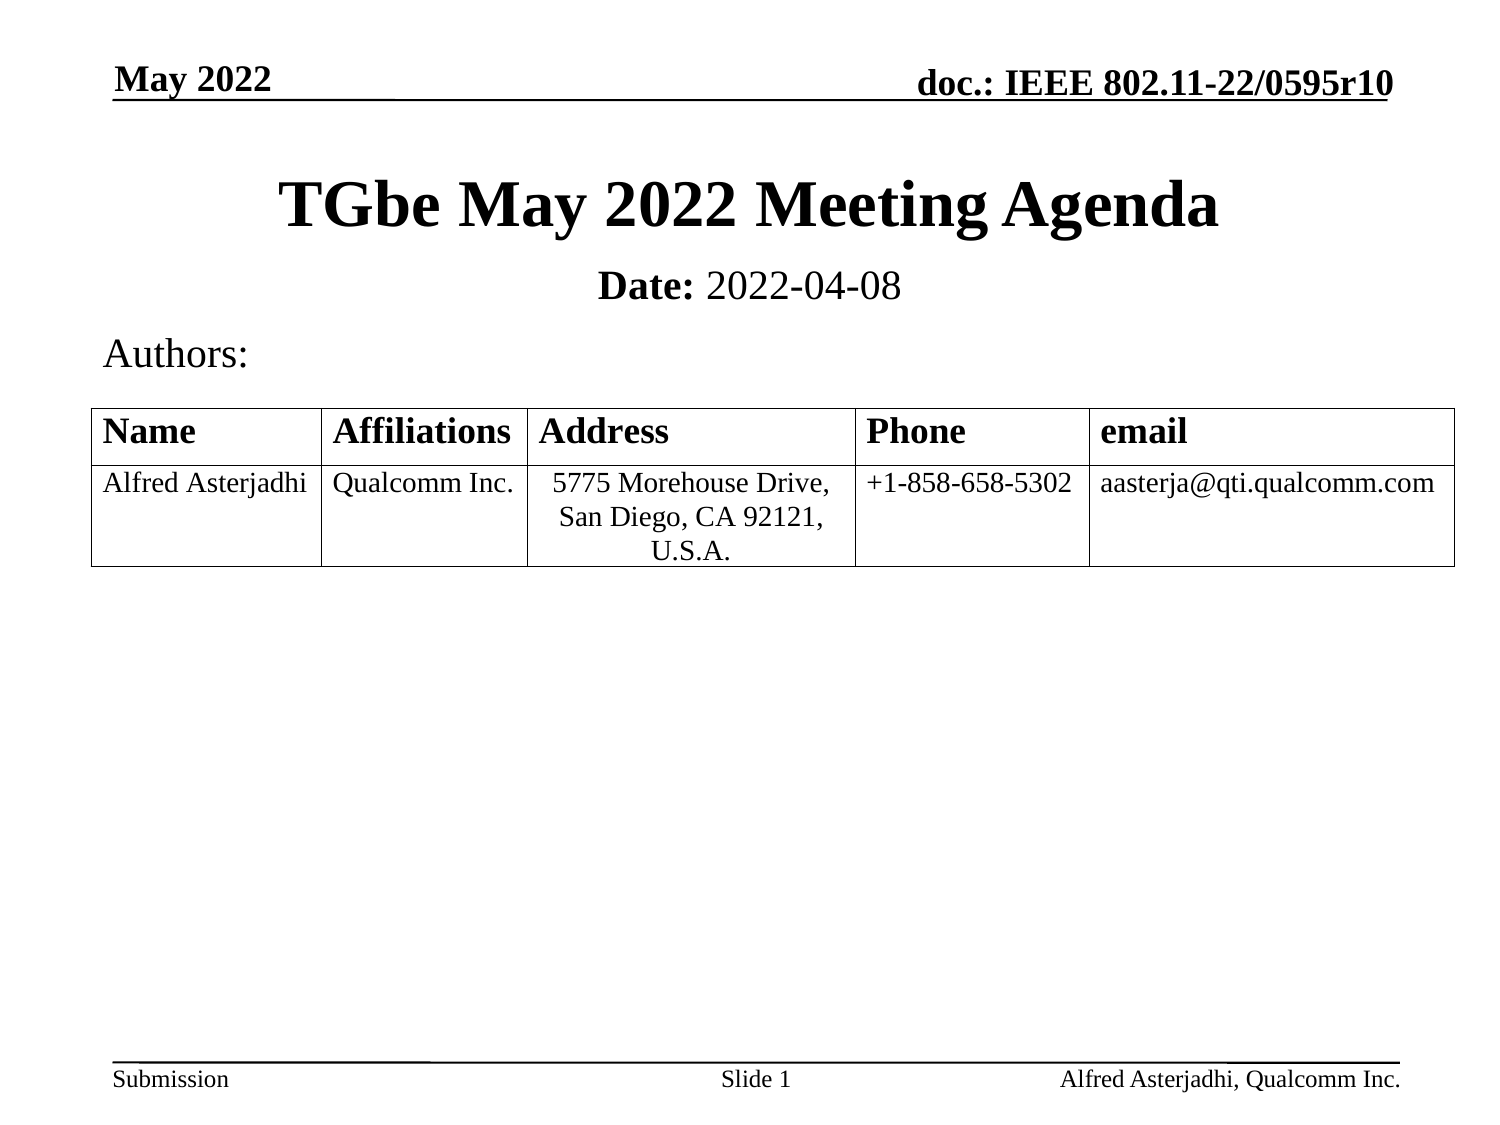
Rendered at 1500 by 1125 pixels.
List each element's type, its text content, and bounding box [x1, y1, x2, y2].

slide_number Slide 1 [712, 1061, 800, 1123]
title TGbe May 2022 Meeting Agenda [112, 112, 1388, 249]
text_box Authors: [87, 318, 325, 381]
footer Alfred Asterjadhi, Qualcomm Inc. [902, 1061, 1402, 1093]
list Date: 2022-04-08 [112, 249, 1388, 316]
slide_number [114, 54, 493, 100]
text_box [75, 407, 1477, 819]
